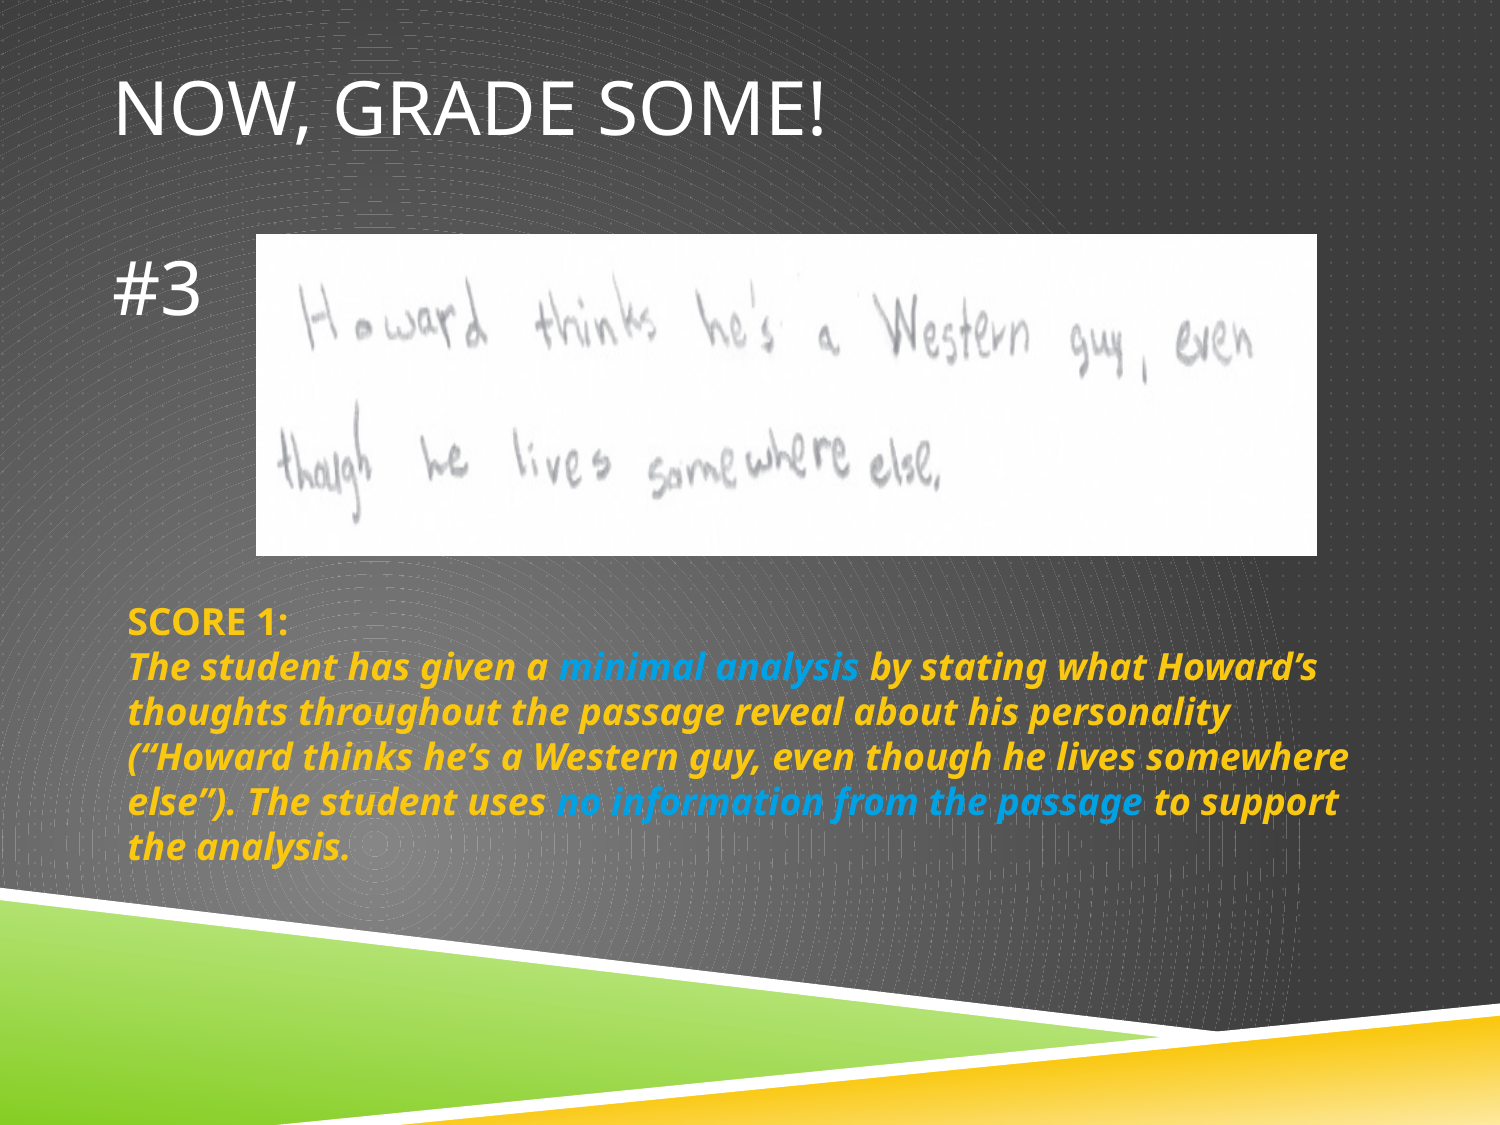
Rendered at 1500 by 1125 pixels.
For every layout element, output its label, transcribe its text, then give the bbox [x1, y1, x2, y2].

picture [256, 234, 1317, 556]
text_box SCORE 1: The student has given a minimal analysis by stating what Howard’s thoughts throughout the passage reveal about his personality (“Howard thinks he’s a Western guy, even though he lives somewhere else”). The student uses no information from the passage to support the analysis. [112, 590, 1388, 875]
title NOW, GRADE SOME! #3 [112, 45, 1388, 346]
